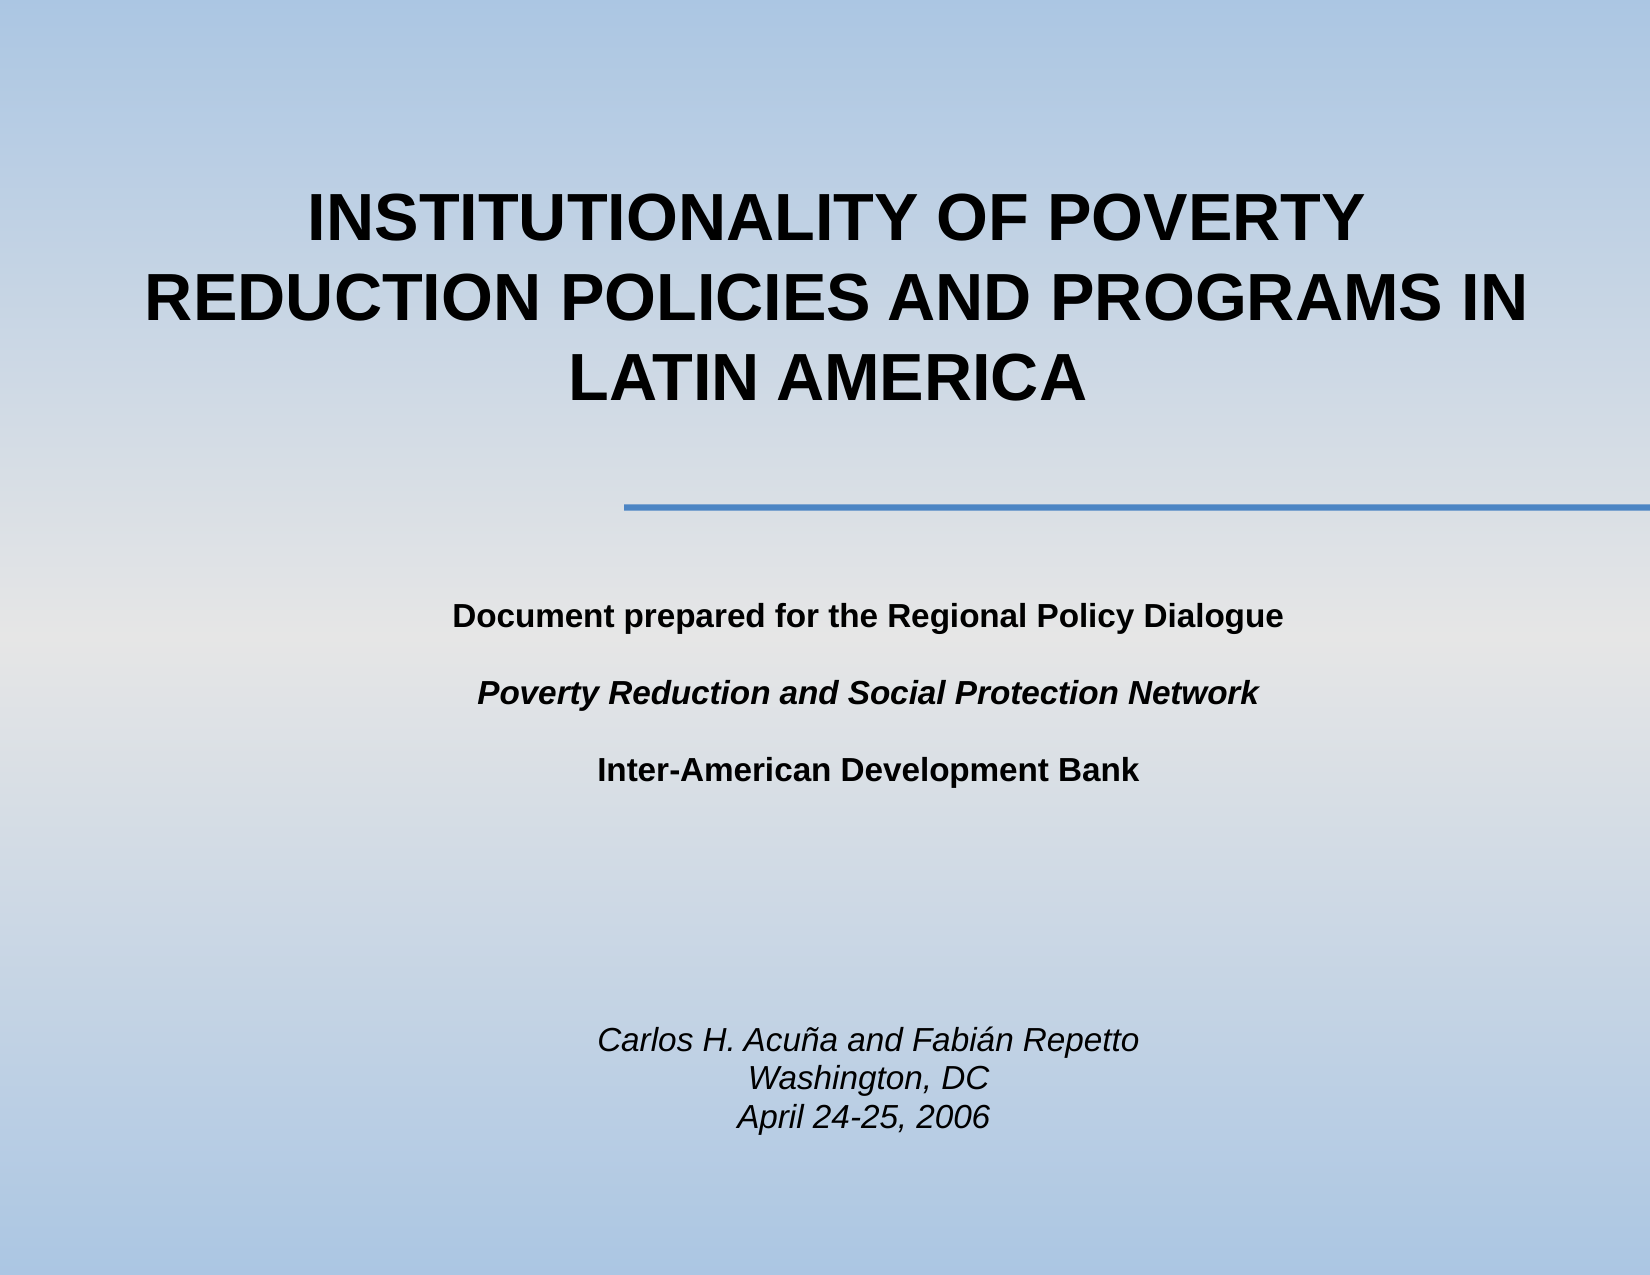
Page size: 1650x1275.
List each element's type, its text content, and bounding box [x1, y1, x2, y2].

title INSTITUTIONALITY OF POVERTY REDUCTION POLICIES AND PROGRAMS IN LATIN AMERICA [24, 124, 1650, 463]
subtitle Document prepared for the Regional Policy Dialogue Poverty Reduction and Social Protection Network Inter-American Development Bank Carlos H. Acuña and Fabián Repetto Washington, DC April 24-25, 2006 [149, 537, 1588, 1207]
